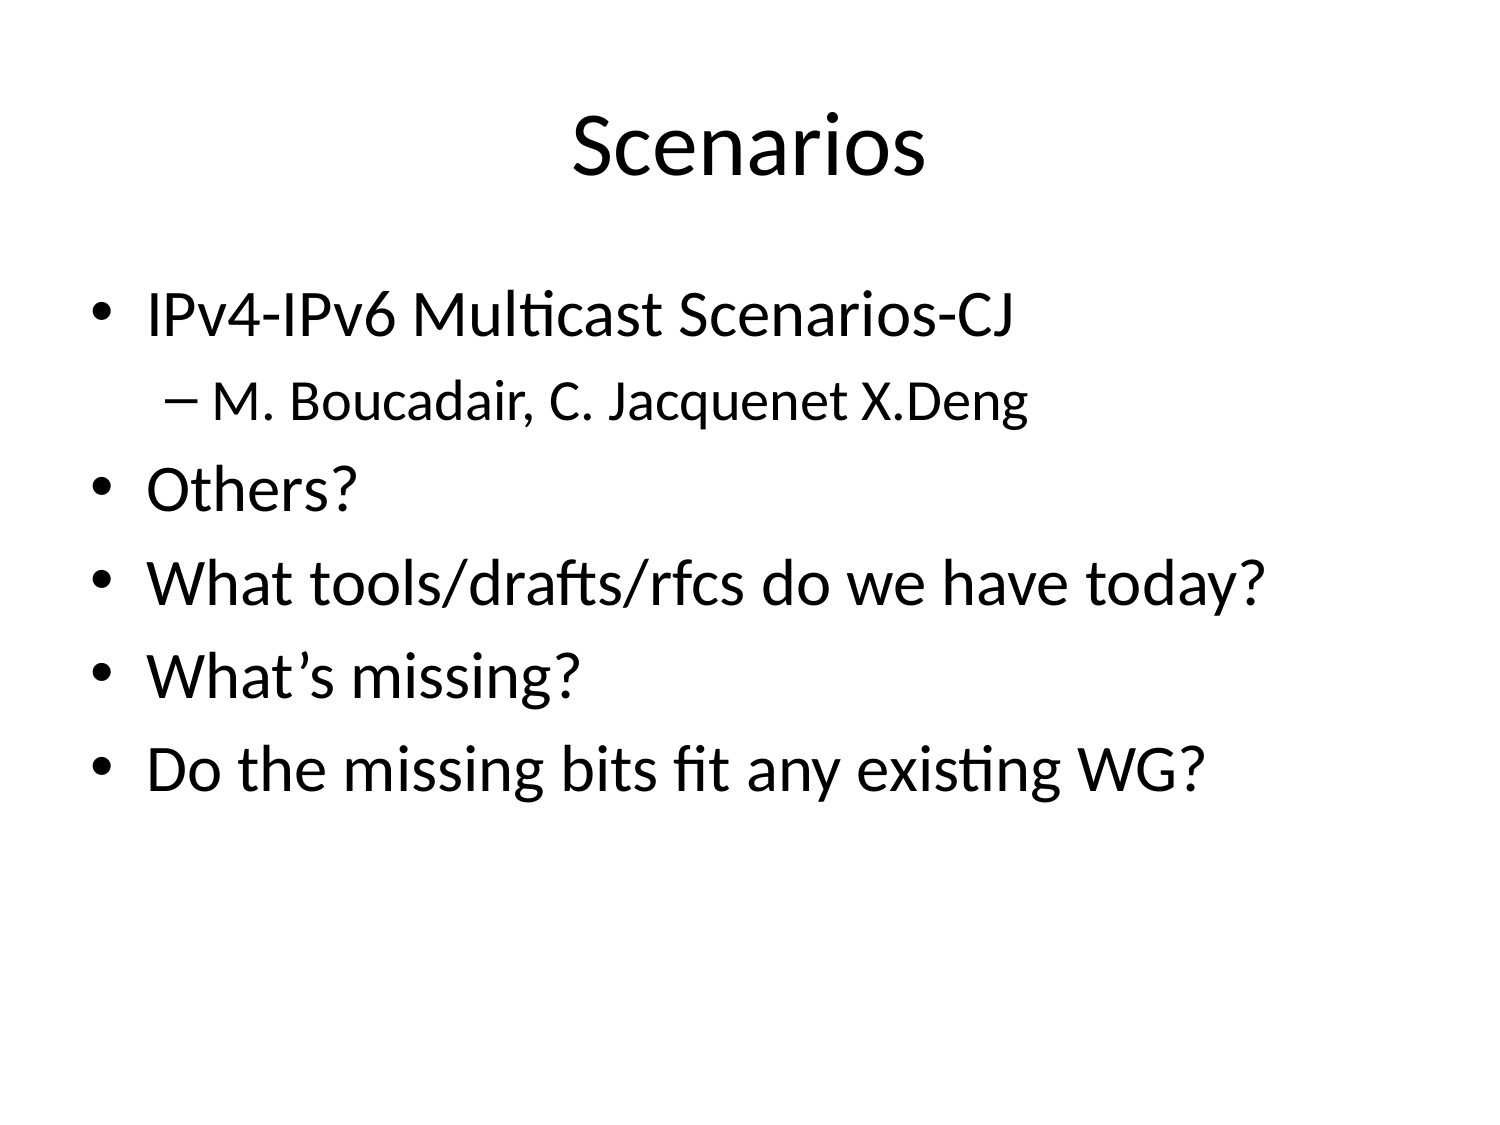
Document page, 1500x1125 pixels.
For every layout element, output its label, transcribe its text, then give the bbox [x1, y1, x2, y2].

title Scenarios [75, 45, 1425, 233]
list IPv4-IPv6 Multicast Scenarios-CJ M. Boucadair, C. Jacquenet X.Deng Others? What tools/drafts/rfcs do we have today? What’s missing? Do the missing bits fit any existing WG? [75, 262, 1425, 1005]
